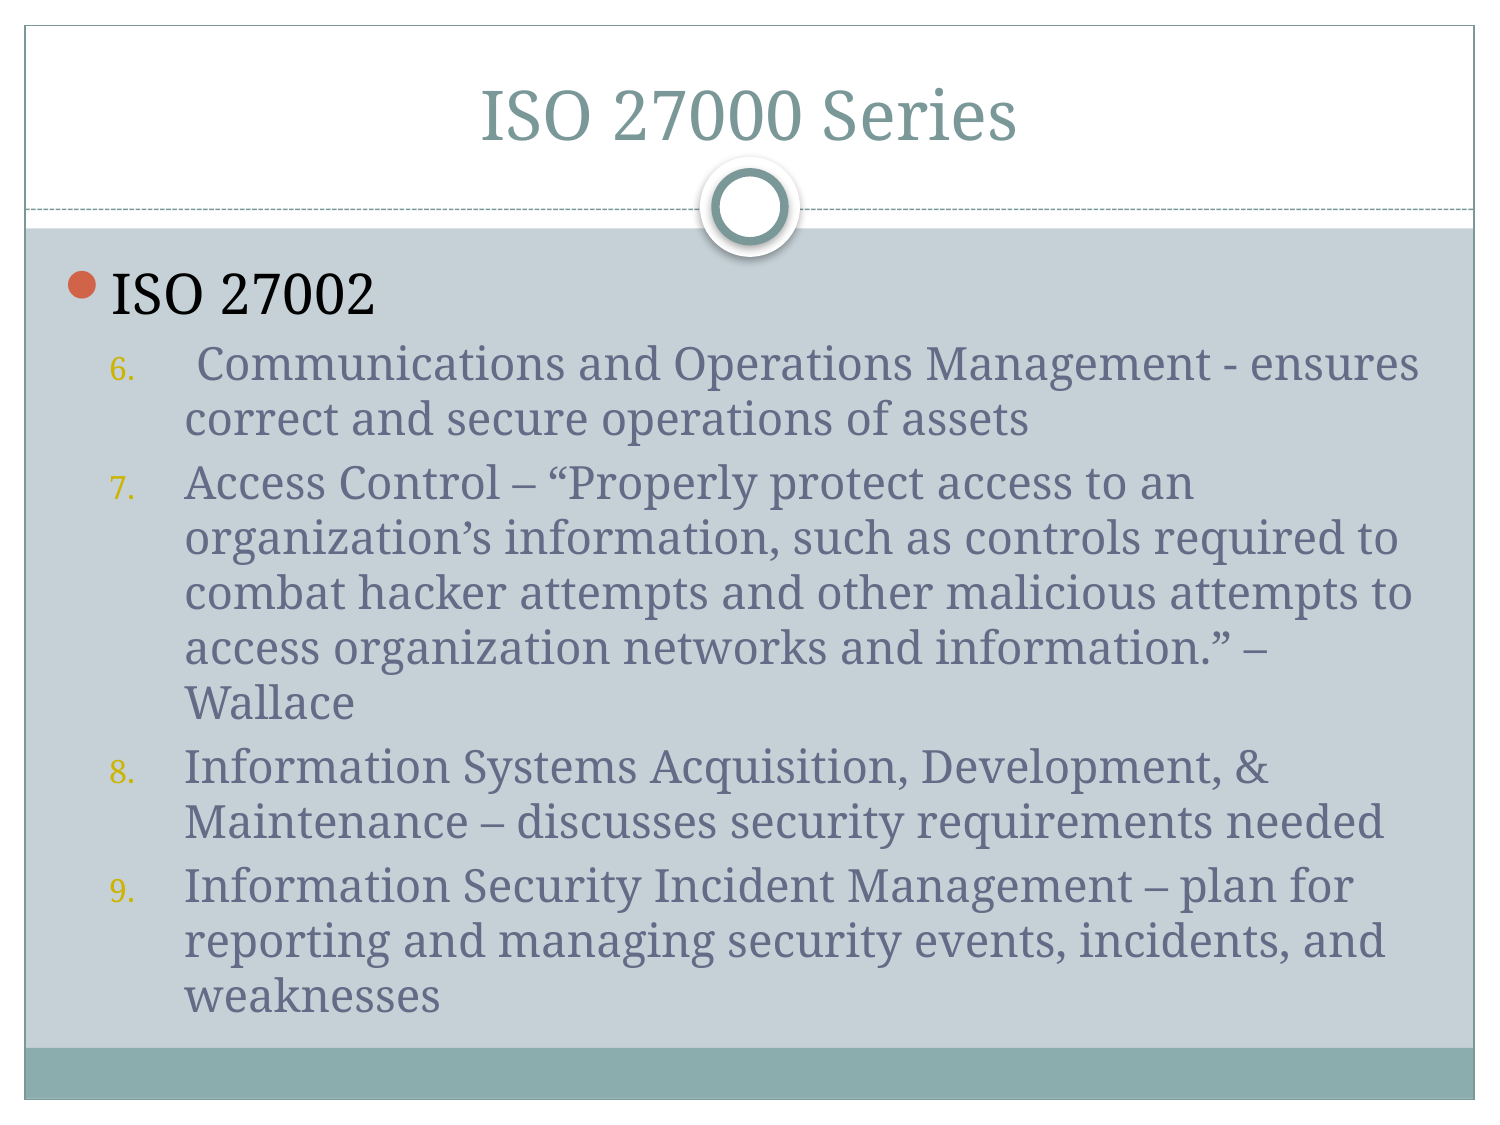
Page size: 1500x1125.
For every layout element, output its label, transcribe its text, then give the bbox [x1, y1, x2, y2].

title ISO 27000 Series [49, 37, 1450, 162]
list ISO 27002 Communications and Operations Management - ensures correct and secure operations of assets Access Control – “Properly protect access to an organization’s information, such as controls required to combat hacker attempts and other malicious attempts to access organization networks and information.” –Wallace Information Systems Acquisition, Development, & Maintenance – discusses security requirements needed Information Security Incident Management – plan for reporting and managing security events, incidents, and weaknesses [49, 250, 1445, 1001]
